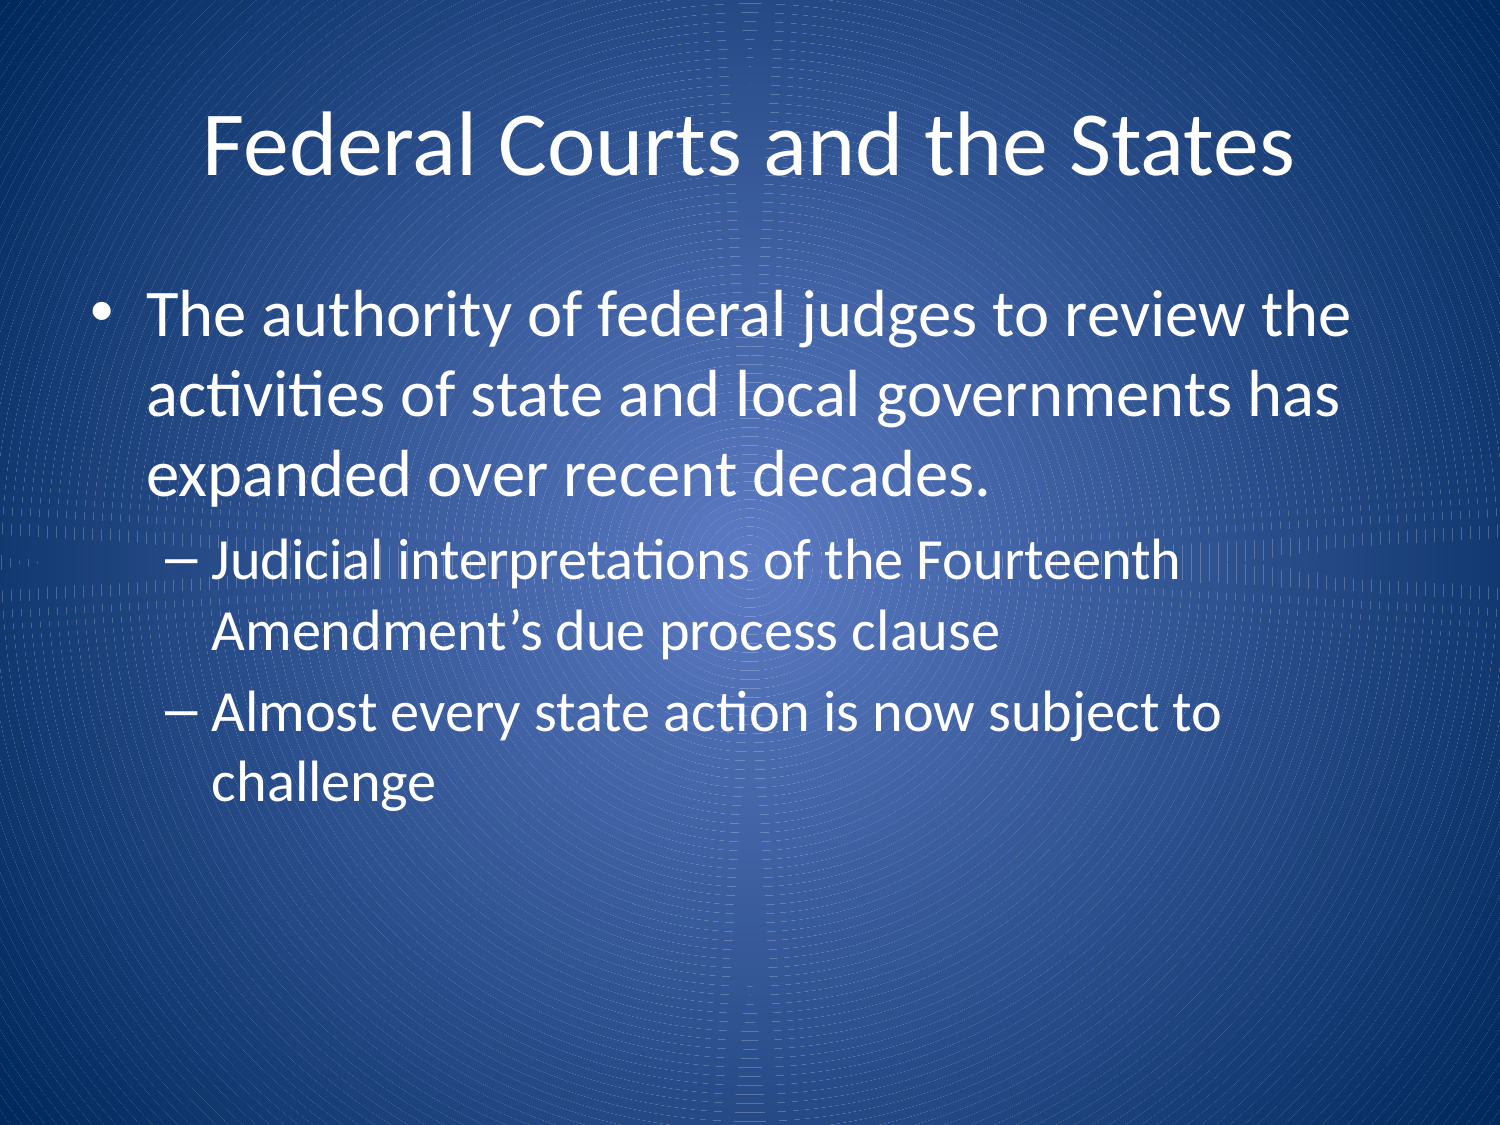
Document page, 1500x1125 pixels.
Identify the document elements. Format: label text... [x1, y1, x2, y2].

list The authority of federal judges to review the activities of state and local governments has expanded over recent decades. Judicial interpretations of the Fourteenth Amendment’s due process clause Almost every state action is now subject to challenge [75, 262, 1425, 1005]
title Federal Courts and the States [75, 45, 1425, 233]
